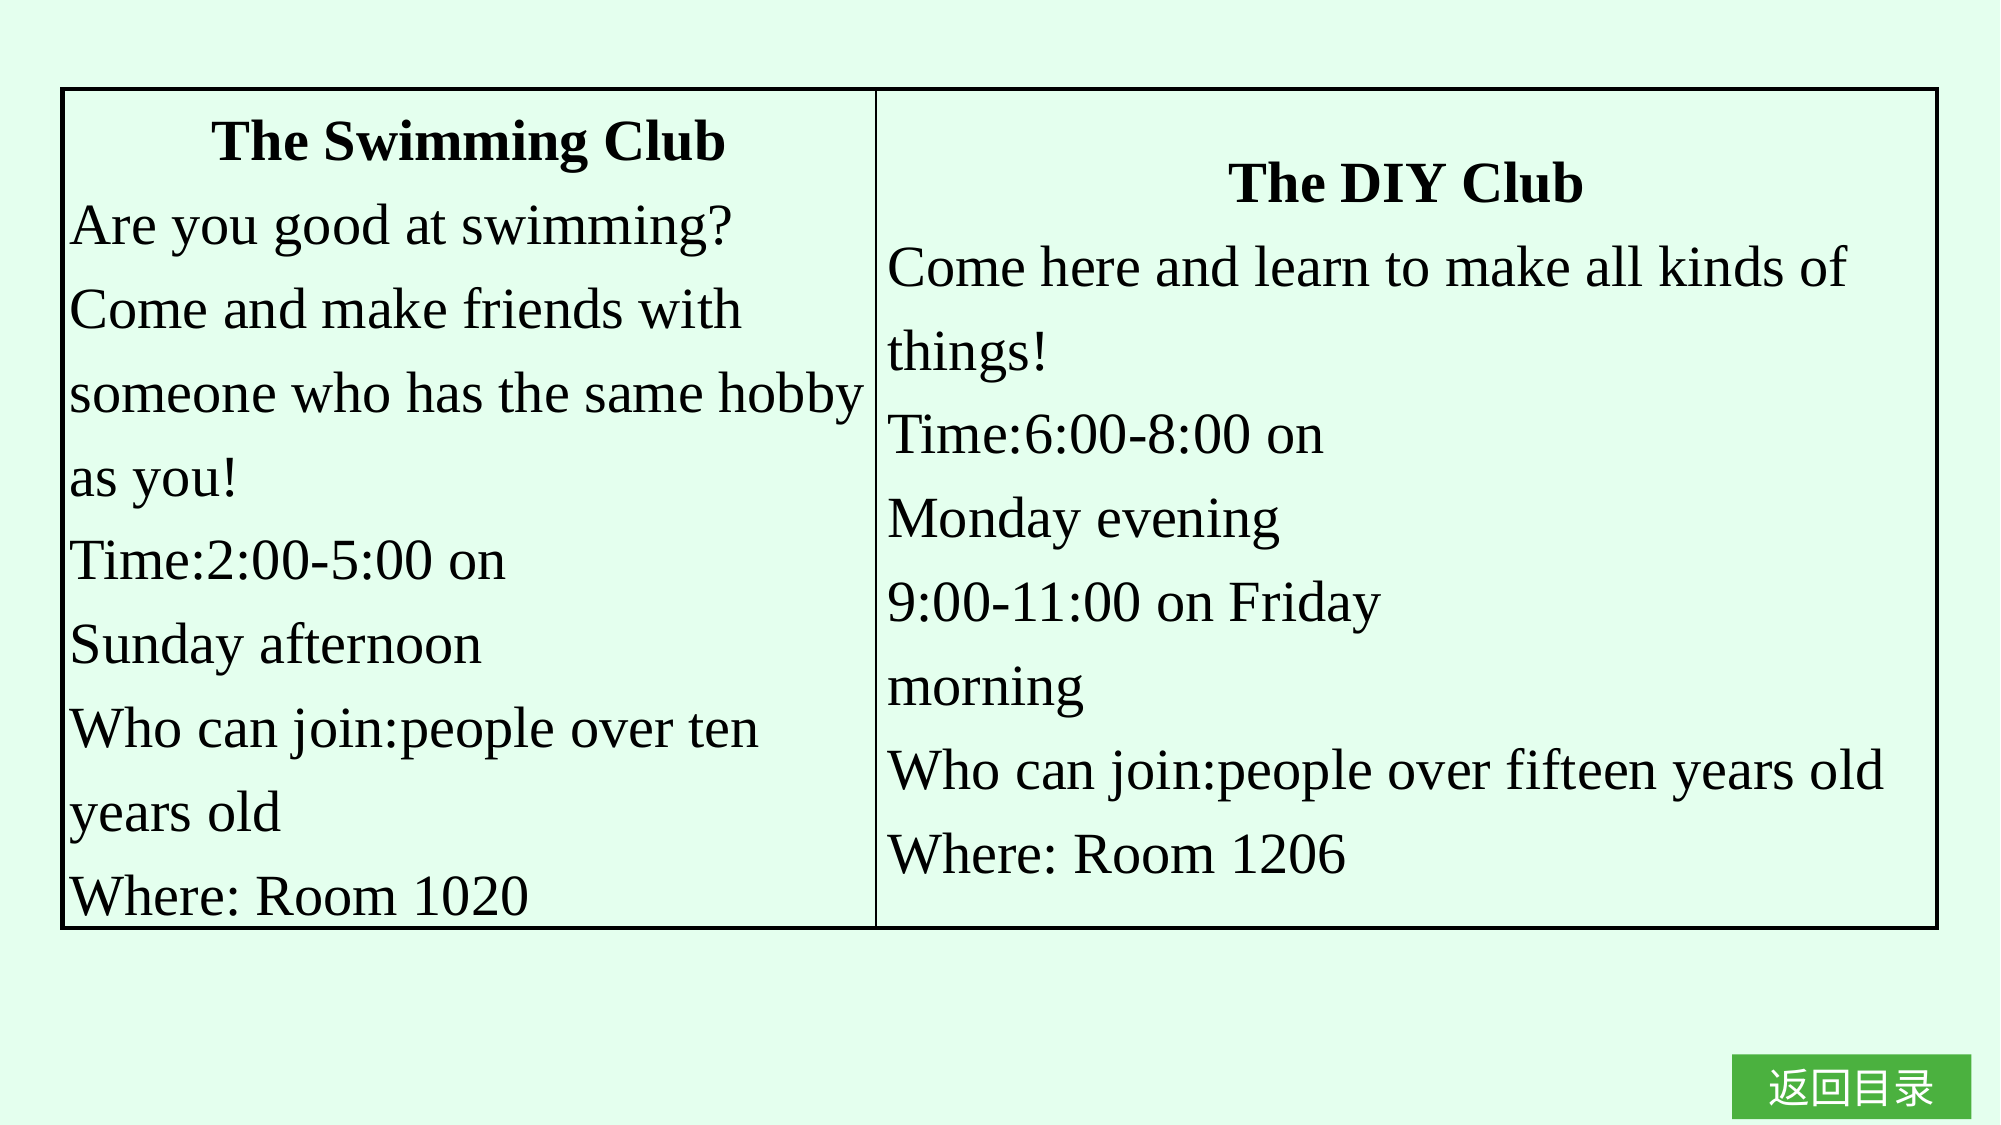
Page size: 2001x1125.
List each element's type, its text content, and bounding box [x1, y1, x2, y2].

table_header The DIY Club Come here and learn to make all kinds of things! Time:6:00-8:00 on Monday evening 9:00-11:00 on Friday morning Who can join:people over fifteen years old Where: Room 1206 [877, 91, 1935, 926]
table_header The Swimming Club Are you good at swimming?Come and make friends with someone who has the same hobby as you! Time:2:00-5:00 on Sunday afternoon Who can join:people over ten years old Where: Room 1020 [65, 91, 875, 926]
